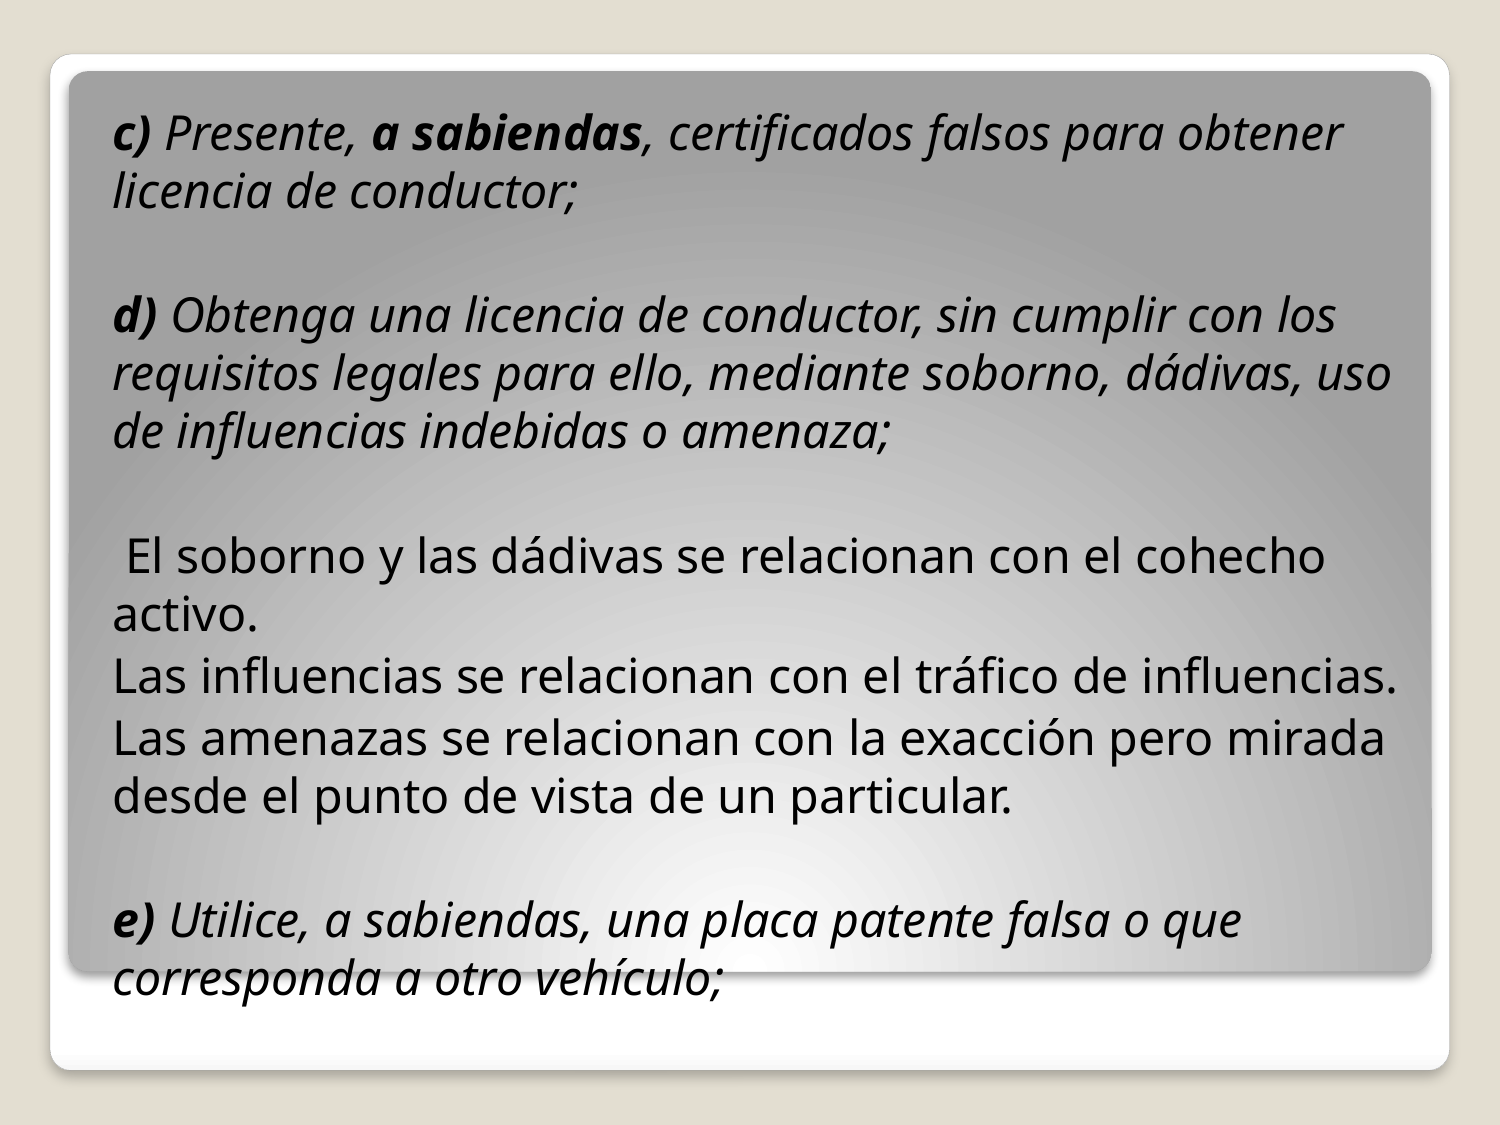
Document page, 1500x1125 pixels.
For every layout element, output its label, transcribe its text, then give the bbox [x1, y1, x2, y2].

list c) Presente, a sabiendas, certificados falsos para obtener licencia de conductor; d) Obtenga una licencia de conductor, sin cumplir con los requisitos legales para ello, mediante soborno, dádivas, uso de influencias indebidas o amenaza; El soborno y las dádivas se relacionan con el cohecho activo. Las influencias se relacionan con el tráfico de influencias. Las amenazas se relacionan con la exacción pero mirada desde el punto de vista de un particular. e) Utilice, a sabiendas, una placa patente falsa o que corresponda a otro vehículo; [82, 86, 1425, 1071]
